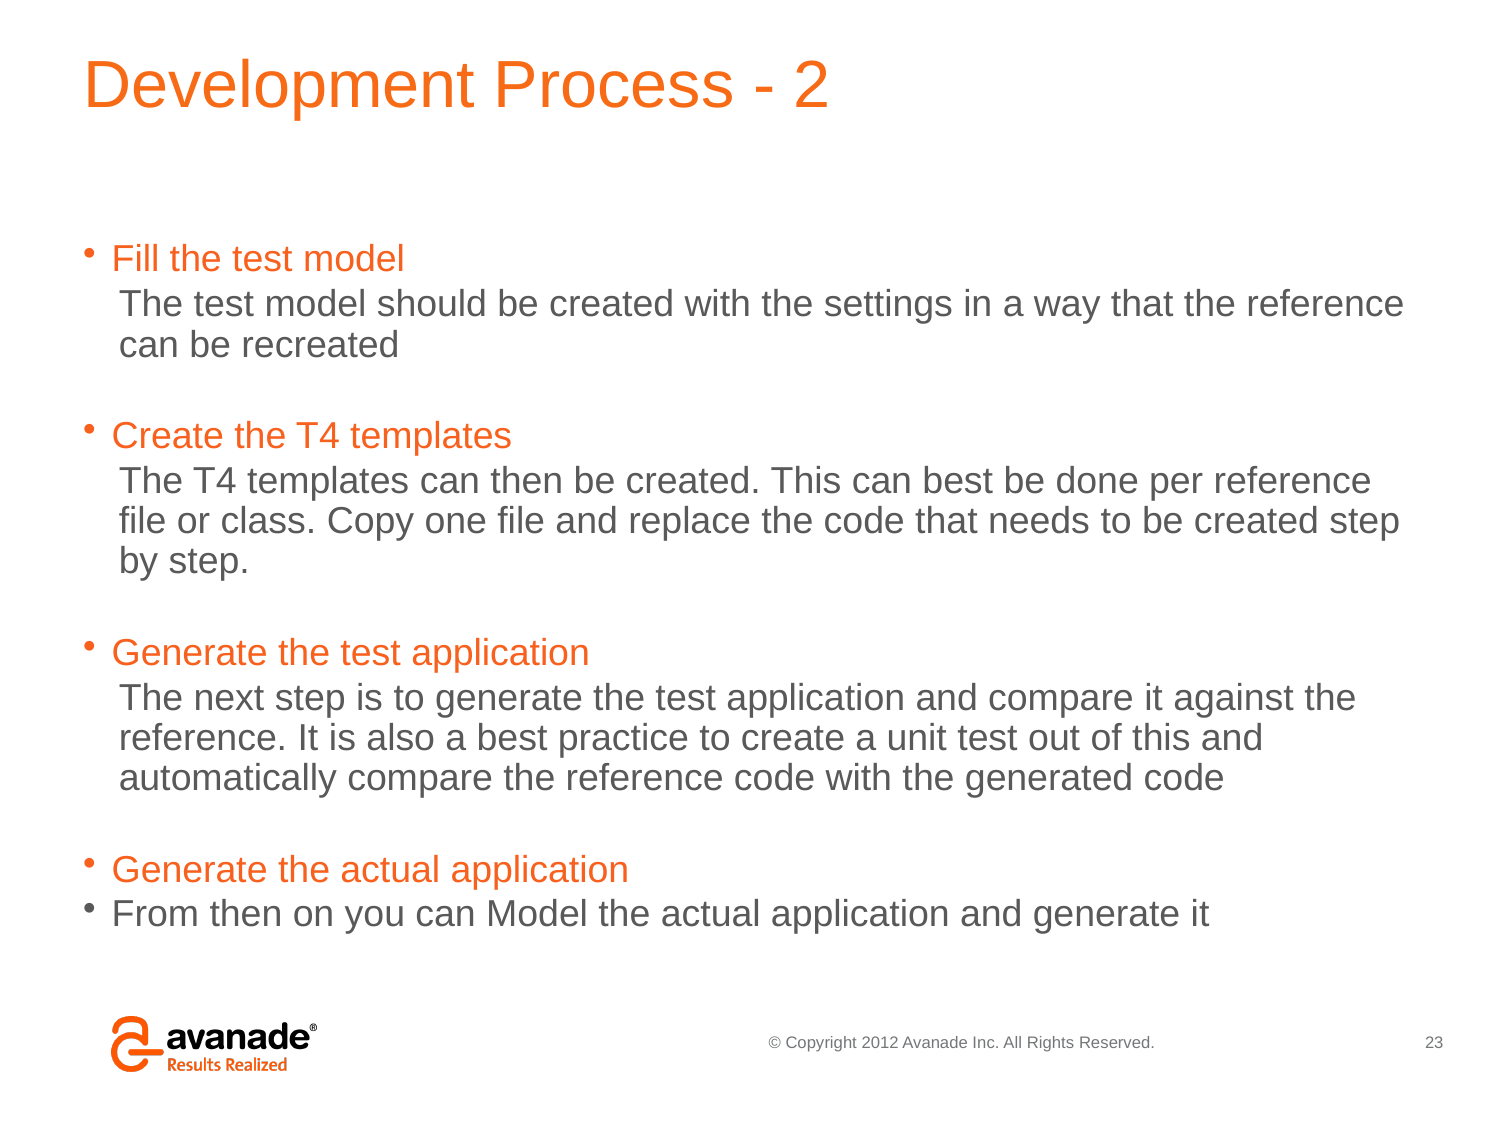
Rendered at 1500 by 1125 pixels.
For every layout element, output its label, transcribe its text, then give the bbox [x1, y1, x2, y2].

slide_number 23 [1424, 1033, 1500, 1058]
title Development Process - 2 [82, 49, 1419, 200]
picture [111, 1016, 317, 1072]
list Fill the test model The test model should be created with the settings in a way that the reference can be recreated Create the T4 templates The T4 templates can then be created. This can best be done per reference file or class. Copy one file and replace the code that needs to be created step by step. Generate the test application The next step is to generate the test application and compare it against the reference. It is also a best practice to create a unit test out of this and automatically compare the reference code with the generated code Generate the actual application From then on you can Model the actual application and generate it [82, 239, 1419, 966]
